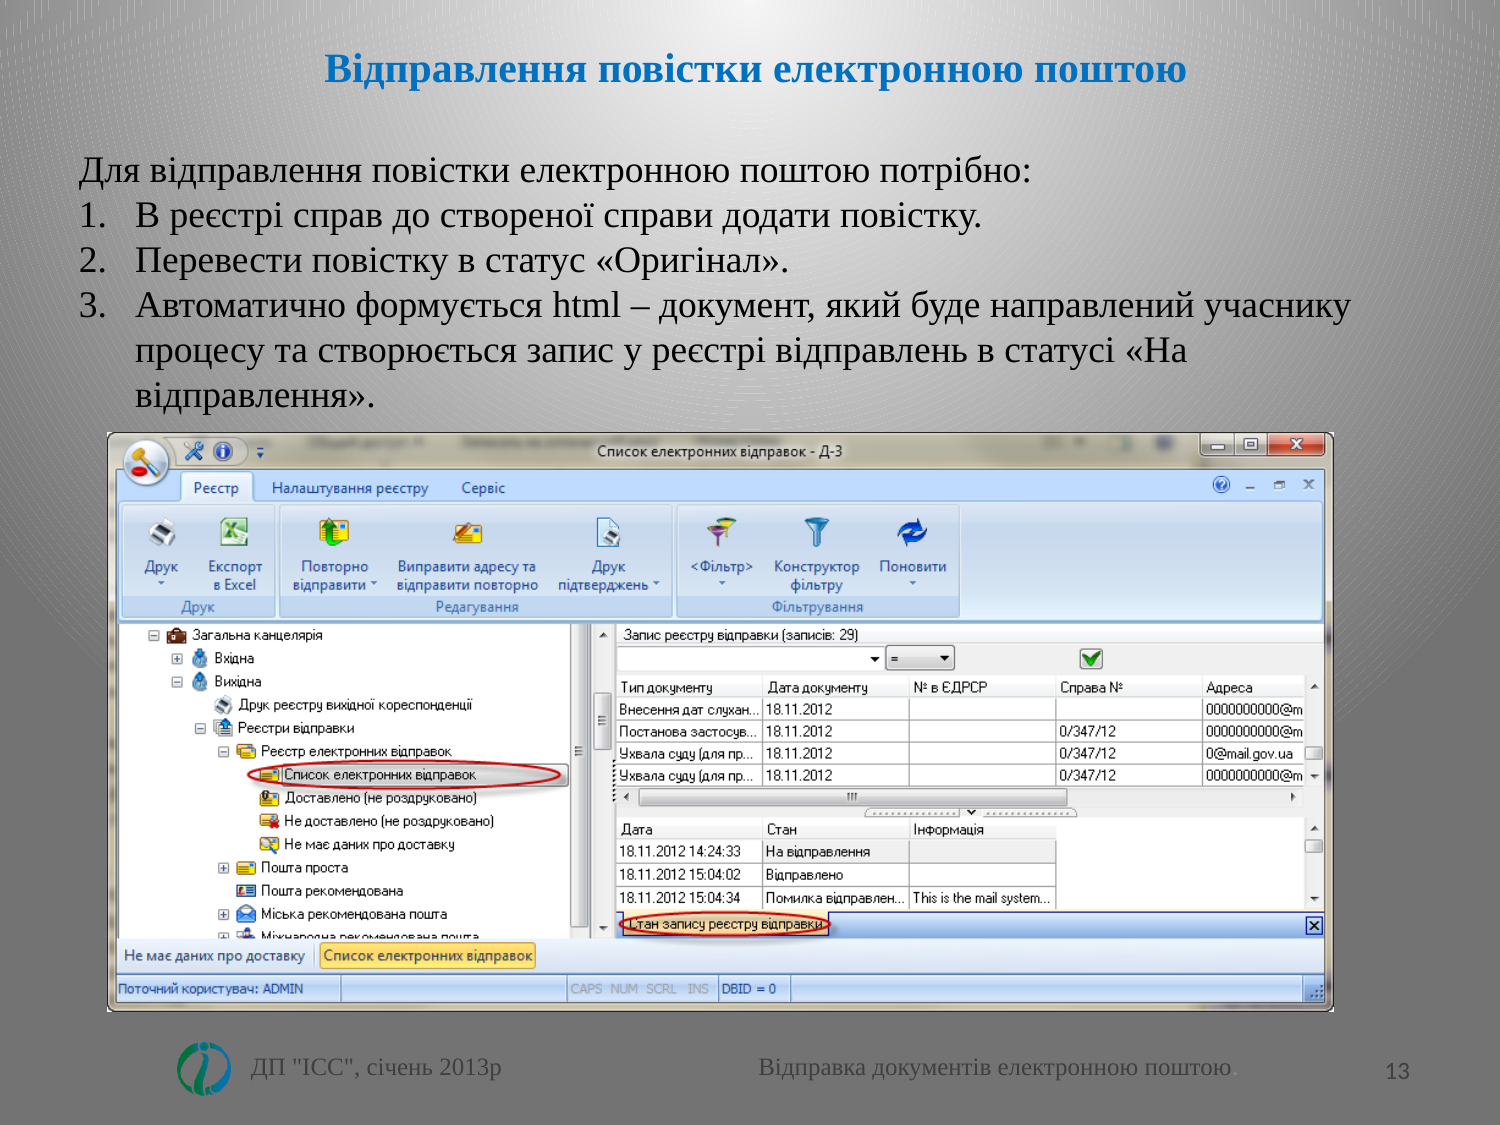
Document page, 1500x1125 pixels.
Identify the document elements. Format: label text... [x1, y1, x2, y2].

footer ДП "ІСС", січень 2013р Відправка документів електронною поштою. [170, 1035, 1294, 1096]
text_box Відправлення повістки електронною поштою [64, 33, 1447, 99]
picture [107, 432, 1335, 1012]
text_box Для відправлення повістки електронною поштою потрібно: В реєстрі справ до створеної справи додати повістку. Перевести повістку в статус «Оригінал». Автоматично формується html – документ, який буде направлений учаснику процесу та створюється запис у реєстрі відправлень в статусі «На відправлення». [64, 137, 1376, 597]
picture [172, 1041, 237, 1096]
slide_number 13 [1294, 1042, 1425, 1096]
